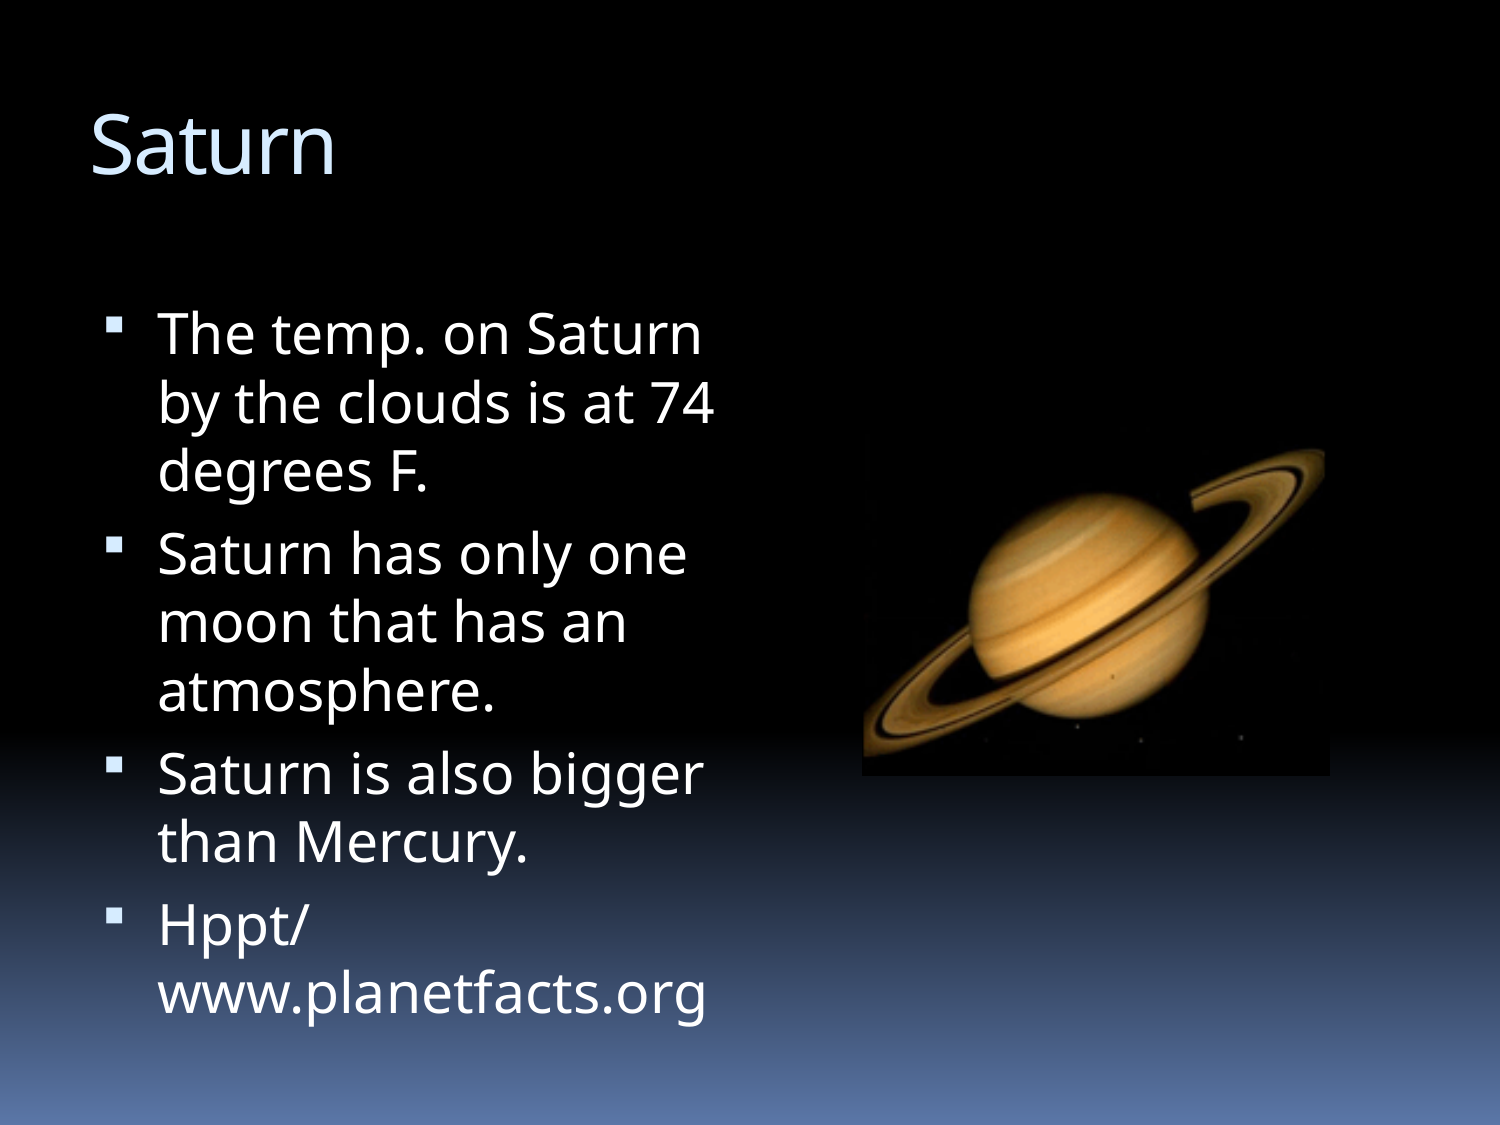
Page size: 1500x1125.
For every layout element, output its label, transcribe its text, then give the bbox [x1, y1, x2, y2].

title Saturn [75, 83, 1425, 234]
list The temp. on Saturn by the clouds is at 74 degrees F. Saturn has only one moon that has an atmosphere. Saturn is also bigger than Mercury. Hppt/www.planetfacts.org [76, 290, 739, 1033]
picture [861, 424, 1330, 776]
